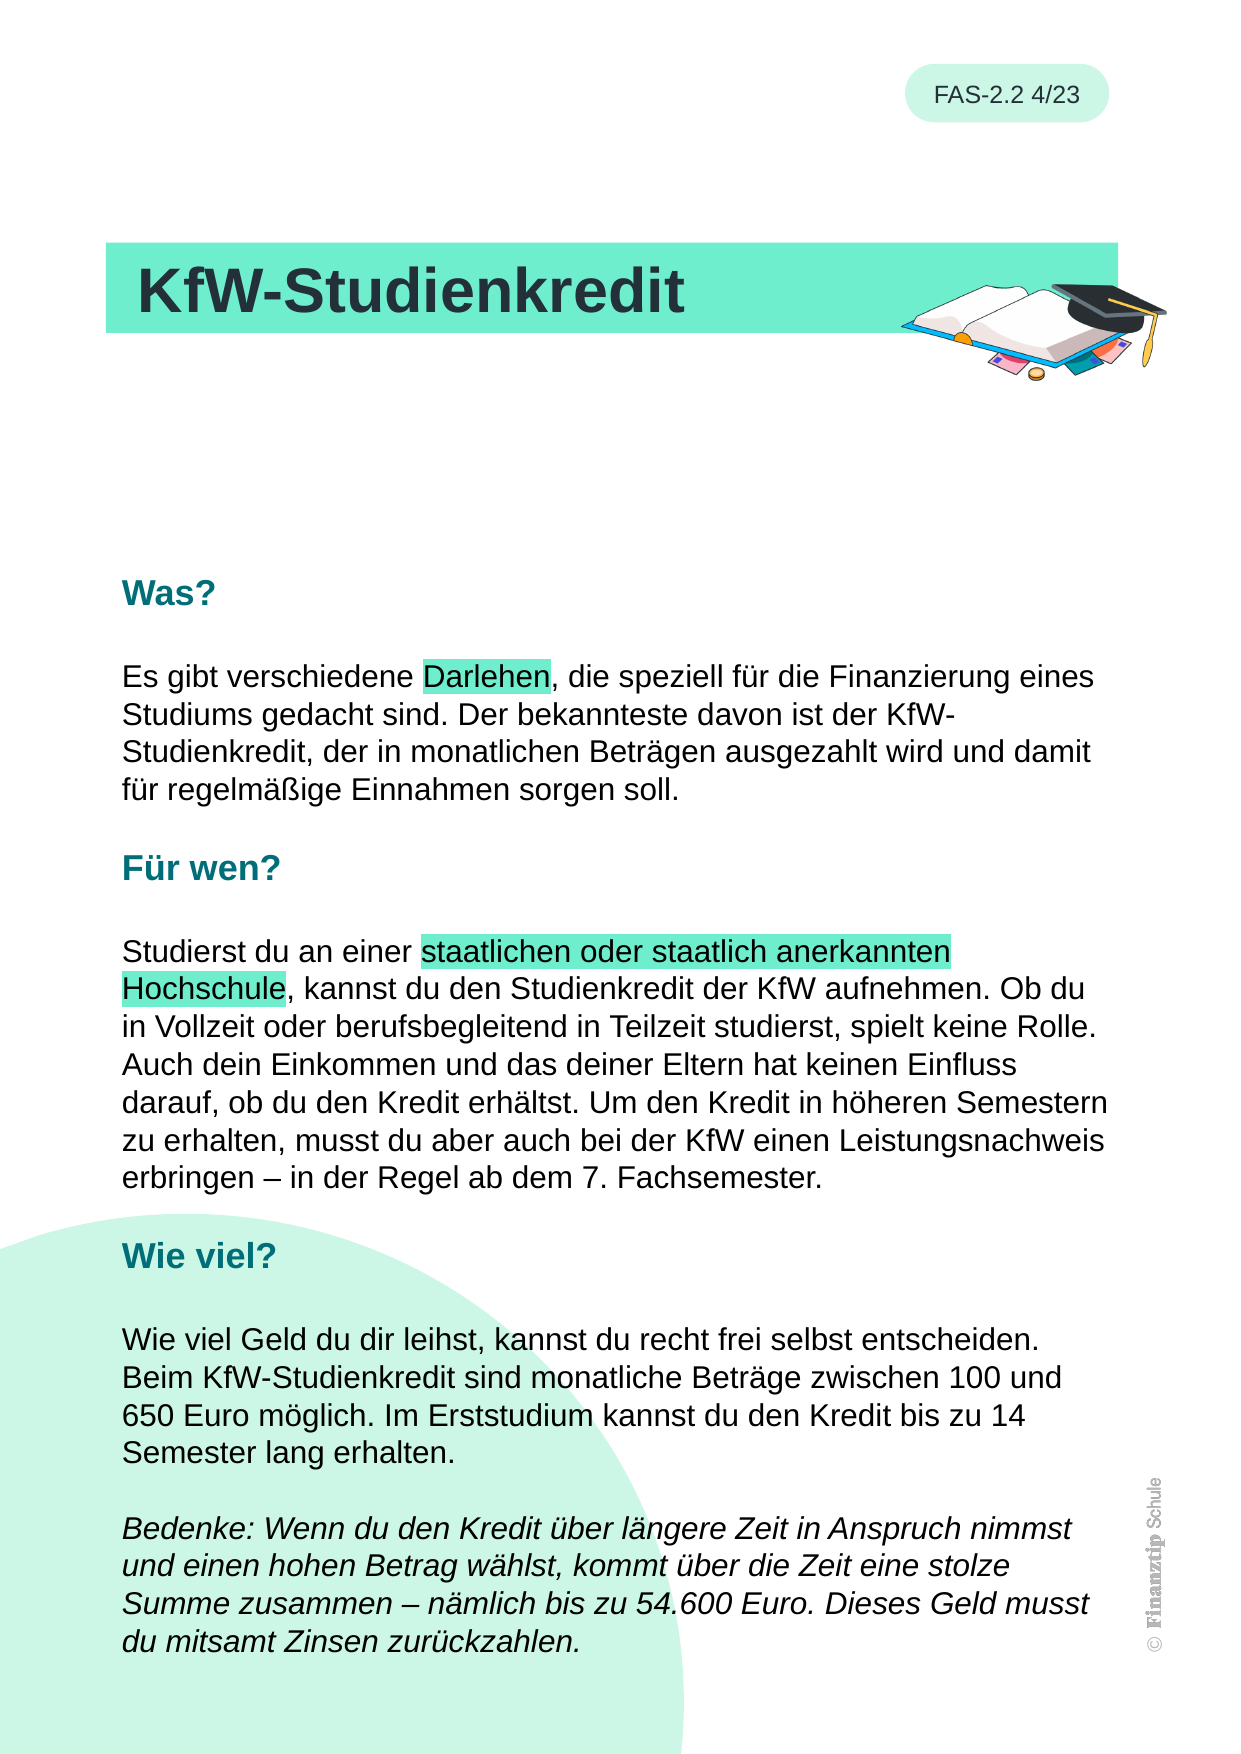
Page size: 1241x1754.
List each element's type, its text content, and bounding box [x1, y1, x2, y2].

picture [901, 284, 1168, 381]
text_box KfW-Studienkredit [105, 242, 1119, 333]
text_box Was? Es gibt verschiedene Darlehen, die speziell für die Finanzierung eines Studiums gedacht sind. Der bekannteste davon ist der KfW-Studienkredit, der in monatlichen Beträgen ausgezahlt wird und damit für regelmäßige Einnahmen sorgen soll. Für wen? Studierst du an einer staatlichen oder staatlich anerkannten Hochschule, kannst du den Studienkredit der KfW aufnehmen. Ob du in Vollzeit oder berufsbegleitend in Teilzeit studierst, spielt keine Rolle. Auch dein Einkommen und das deiner Eltern hat keinen Einfluss darauf, ob du den Kredit erhältst. Um den Kredit in höheren Semestern zu erhalten, musst du aber auch bei der KfW einen Leistungsnachweis erbringen – in der Regel ab dem 7. Fachsemester. Wie viel? Wie viel Geld du dir leihst, kannst du recht frei selbst entscheiden. Beim KfW-Studienkredit sind monatliche Beträge zwischen 100 und 650 Euro möglich. Im Erststudium kannst du den Kredit bis zu 14 Semester lang erhalten. Bedenke: Wenn du den Kredit über längere Zeit in Anspruch nimmst und einen hohen Betrag wählst, kommt über die Zeit eine stolze Summe zusammen – nämlich bis zu 54.600 Euro. Dieses Geld musst du mitsamt Zinsen zurückzahlen. [121, 562, 1119, 1666]
picture [1143, 1478, 1165, 1628]
